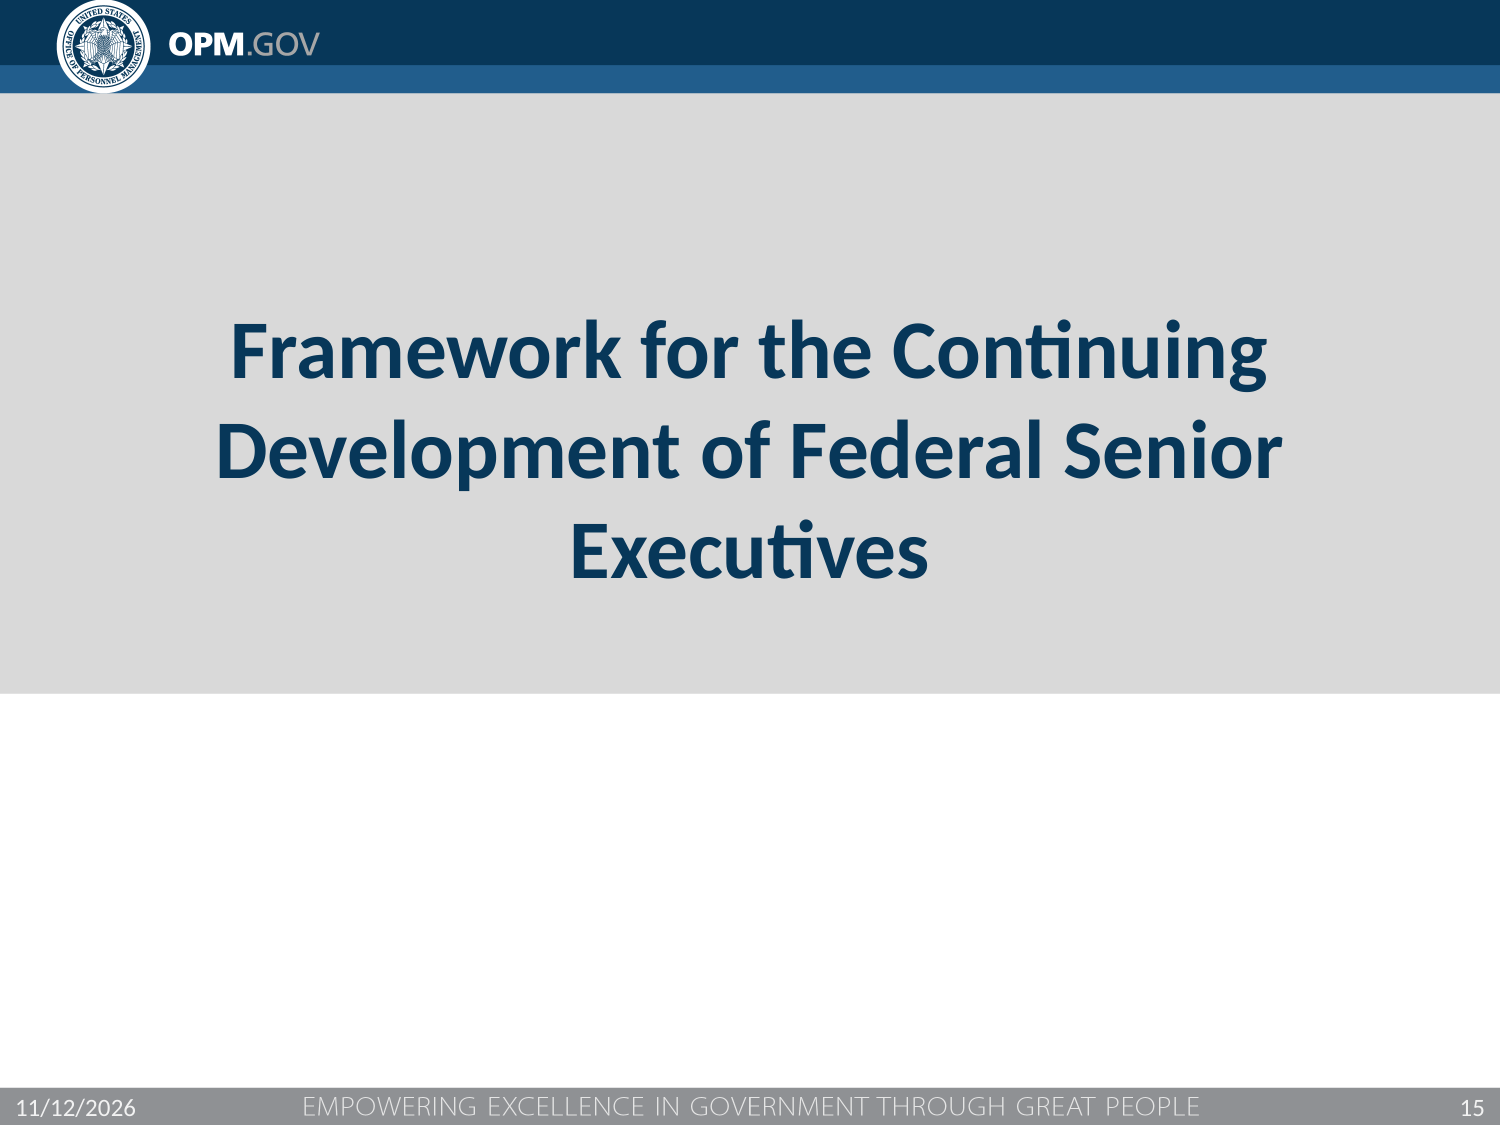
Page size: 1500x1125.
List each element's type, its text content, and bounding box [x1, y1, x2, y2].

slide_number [0, 1087, 188, 1125]
slide_number 15 [1350, 1087, 1500, 1125]
picture [0, 0, 1500, 1125]
title Framework for the Continuing Development of Federal Senior Executives [112, 287, 1388, 675]
